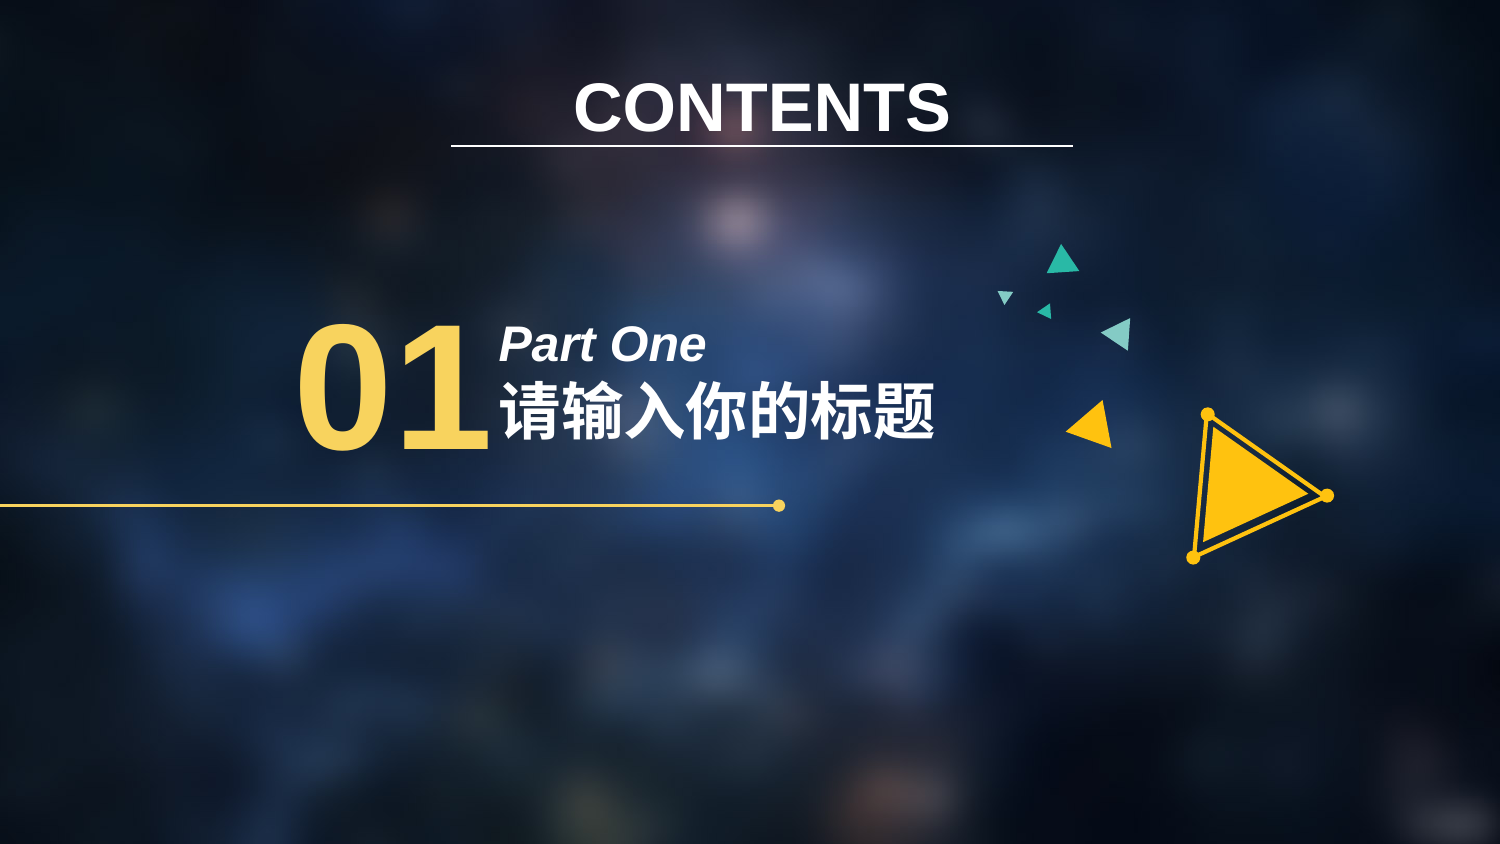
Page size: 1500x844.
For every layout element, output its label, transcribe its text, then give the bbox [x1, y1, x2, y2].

text_box CONTENTS [573, 62, 952, 145]
text_box 01 [293, 269, 494, 486]
picture [0, 0, 1500, 844]
text_box 请输入你的标题 [487, 366, 964, 453]
text_box Part One [487, 305, 725, 377]
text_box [969, 282, 1352, 548]
